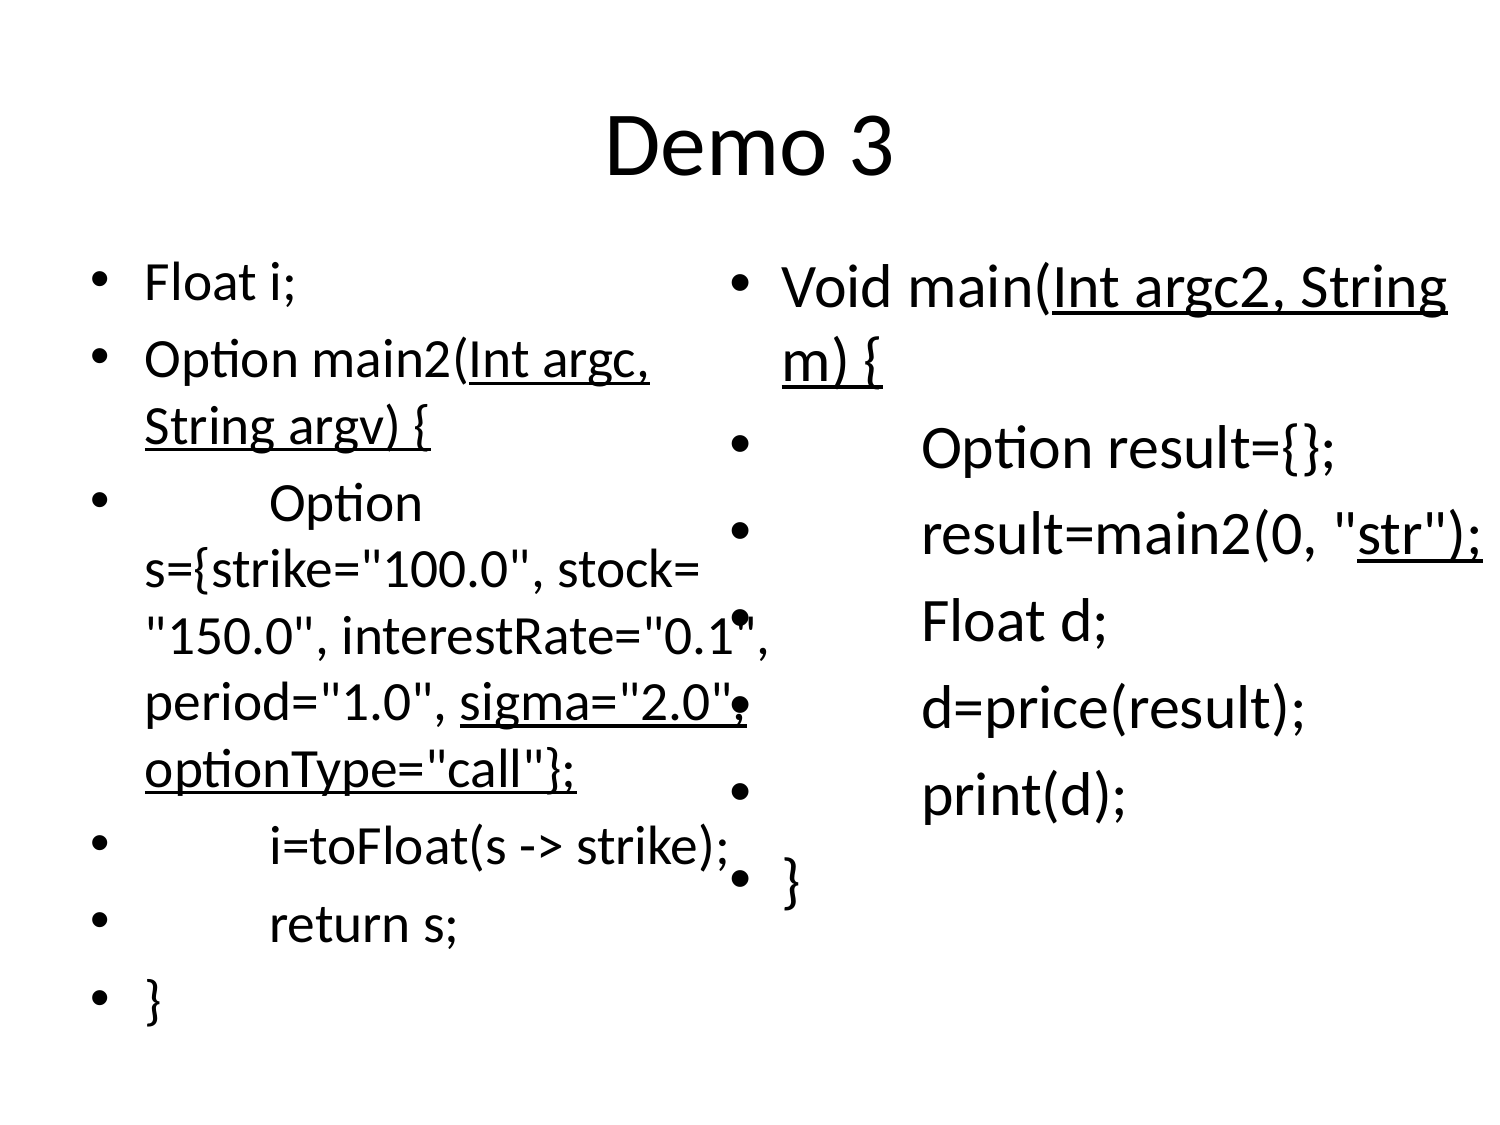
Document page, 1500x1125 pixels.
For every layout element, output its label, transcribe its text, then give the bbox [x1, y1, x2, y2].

list Float i; Option main2(Int argc, String argv) { Option s={strike="100.0", stock= "150.0", interestRate="0.1", period="1.0", sigma="2.0", optionType="call"}; i=toFloat(s -> strike); return s; } [75, 237, 791, 1063]
title Demo 3 [75, 45, 1425, 233]
text_box Void main(Int argc2, String m) { Option result={}; result=main2(0, "str"); Float d; d=price(result); print(d); } [714, 237, 1500, 980]
